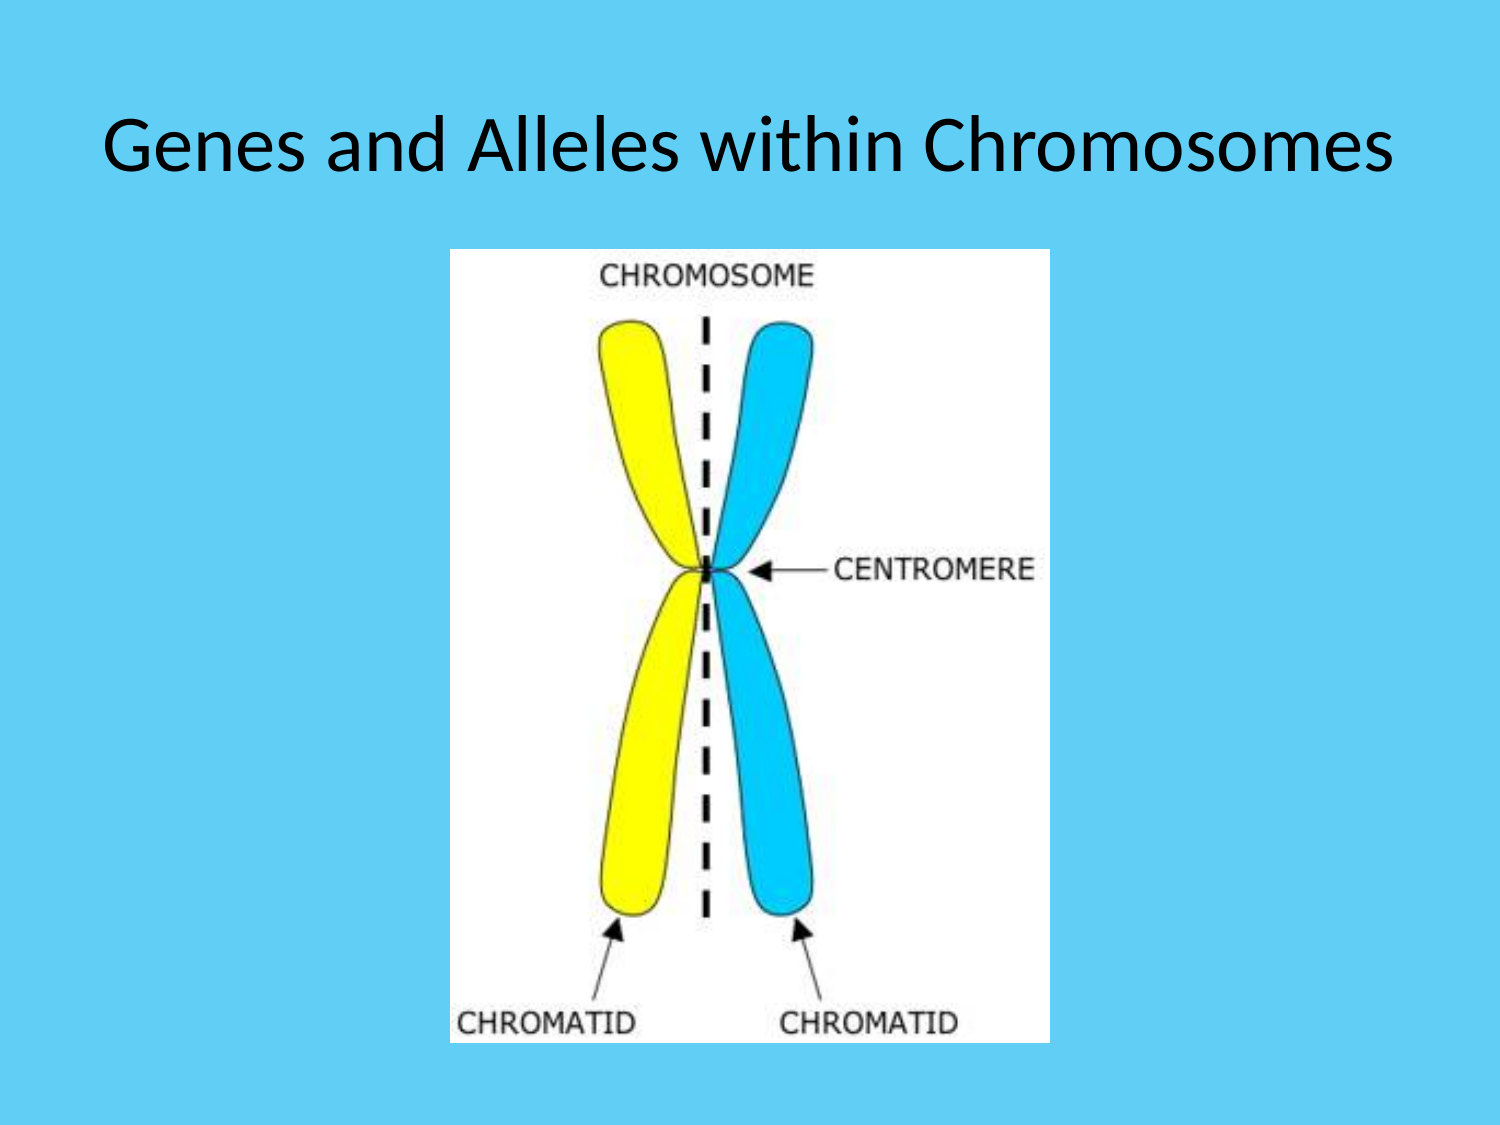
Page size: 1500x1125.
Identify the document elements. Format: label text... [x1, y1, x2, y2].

title Genes and Alleles within Chromosomes [0, 45, 1500, 233]
picture [449, 249, 1051, 1043]
